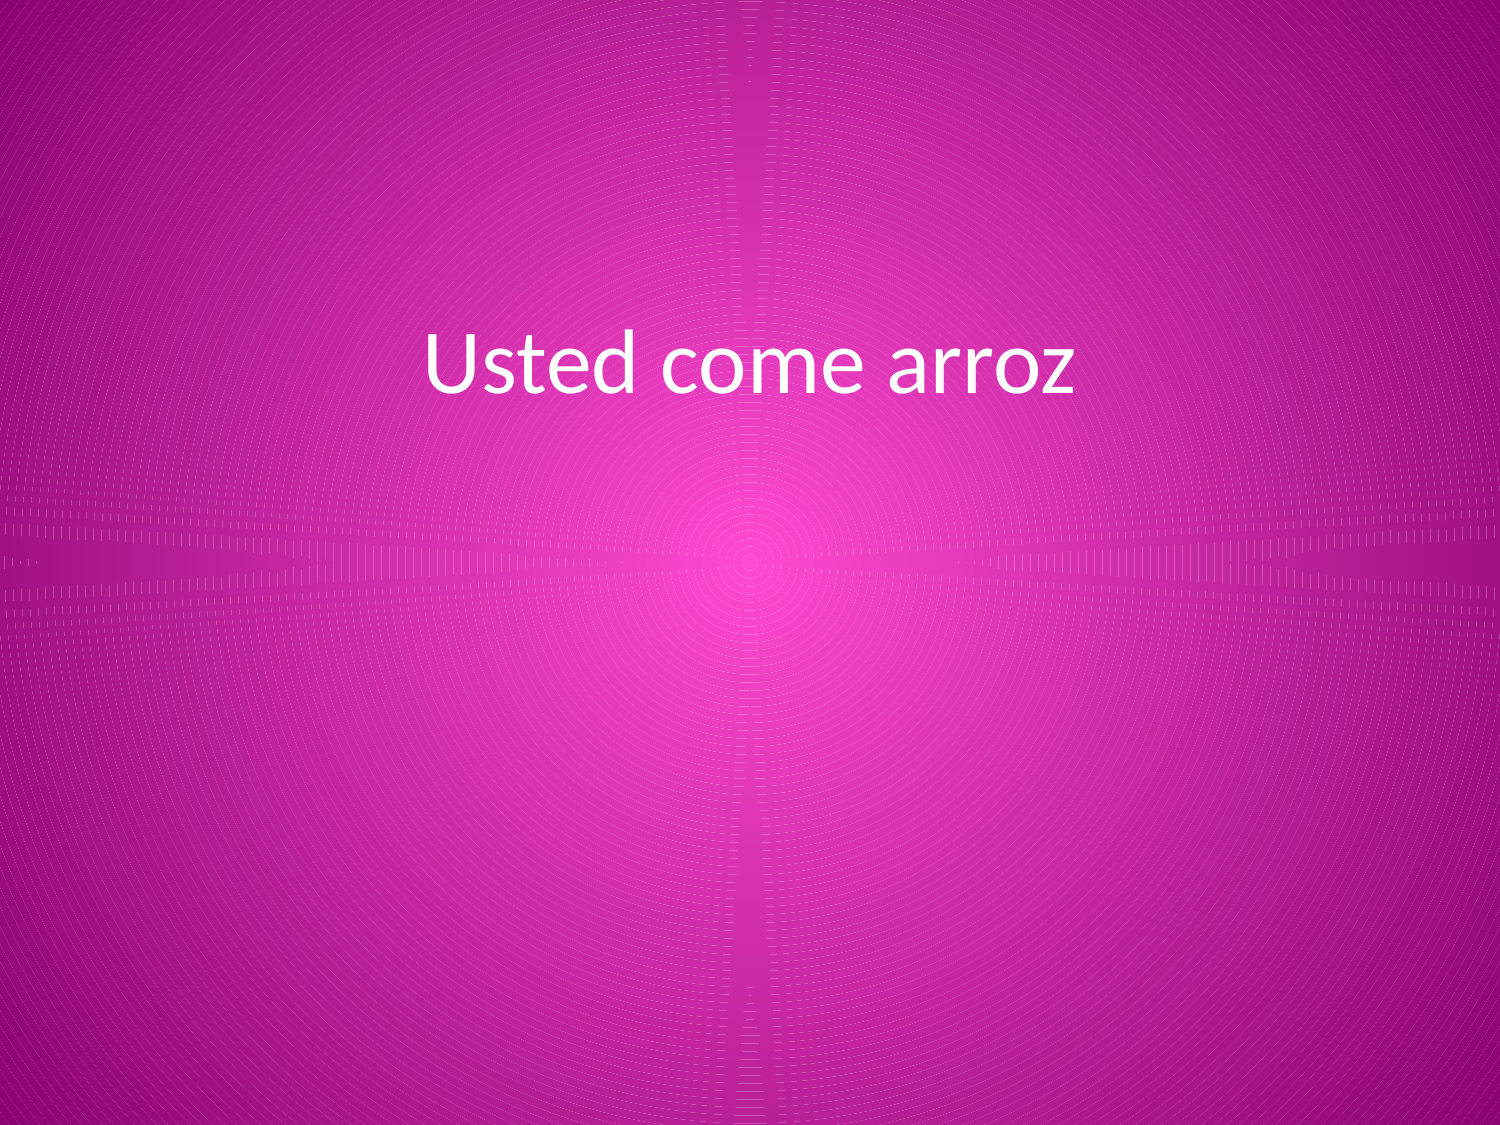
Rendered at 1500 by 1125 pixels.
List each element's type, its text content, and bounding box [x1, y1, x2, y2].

title Usted come arroz [75, 45, 1425, 669]
